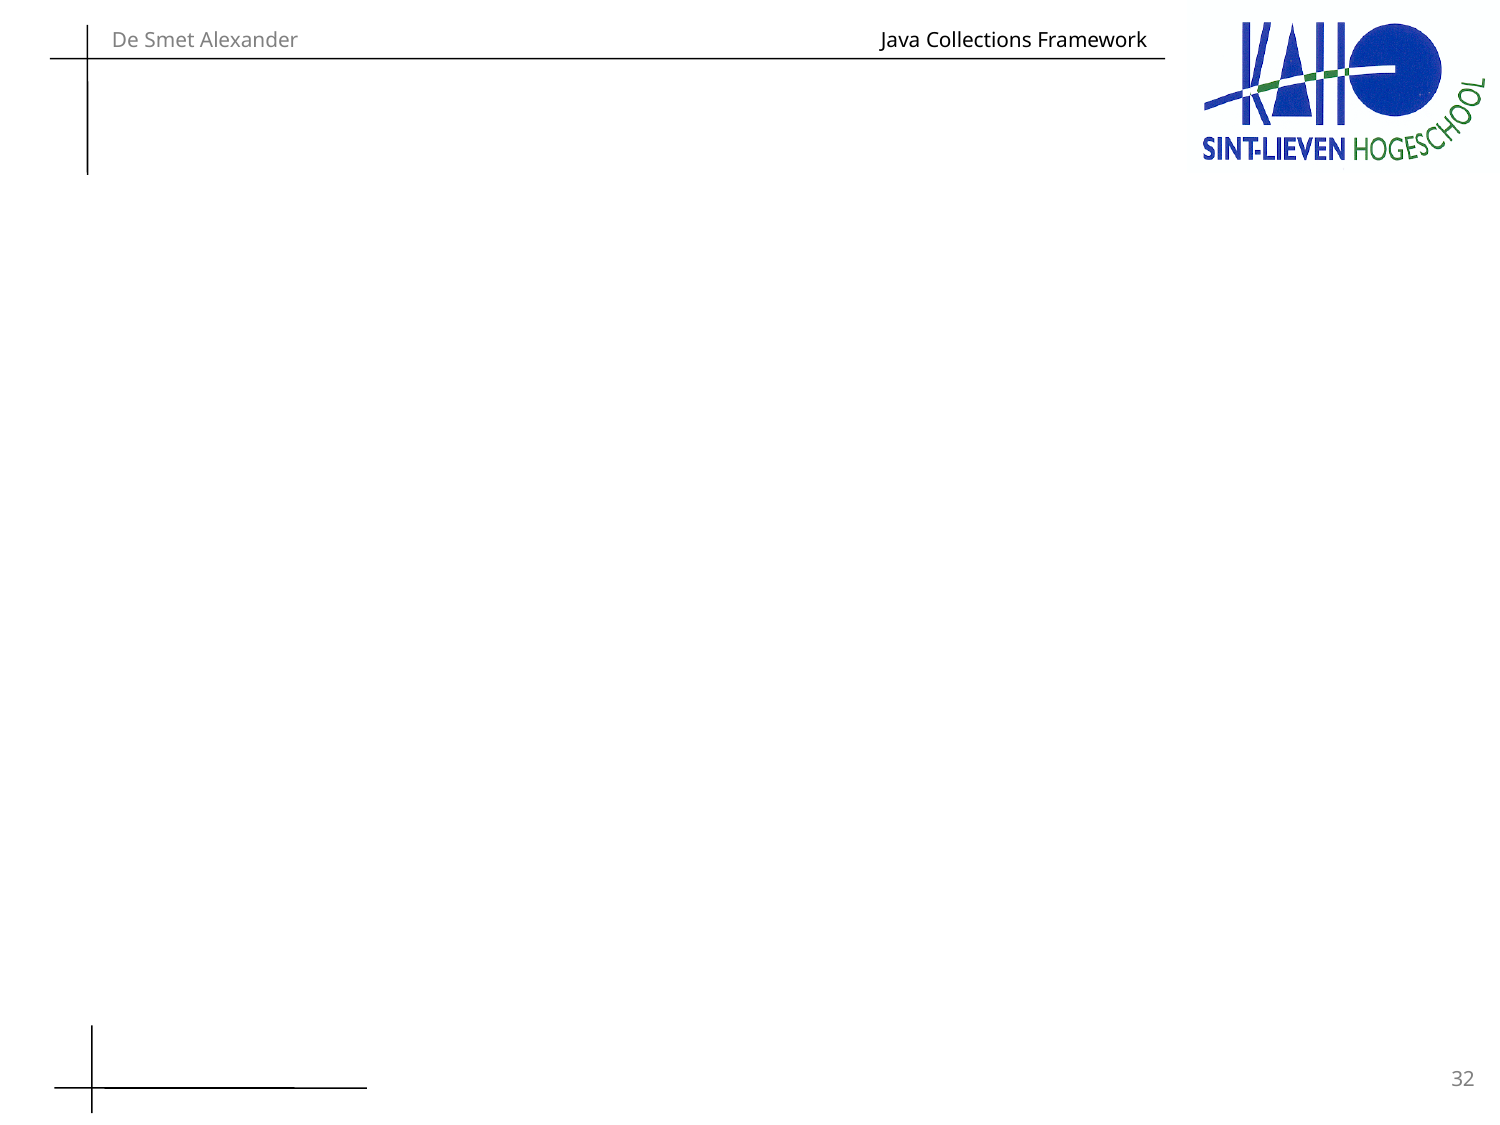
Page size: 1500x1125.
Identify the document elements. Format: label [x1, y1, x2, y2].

picture [1187, 0, 1500, 173]
